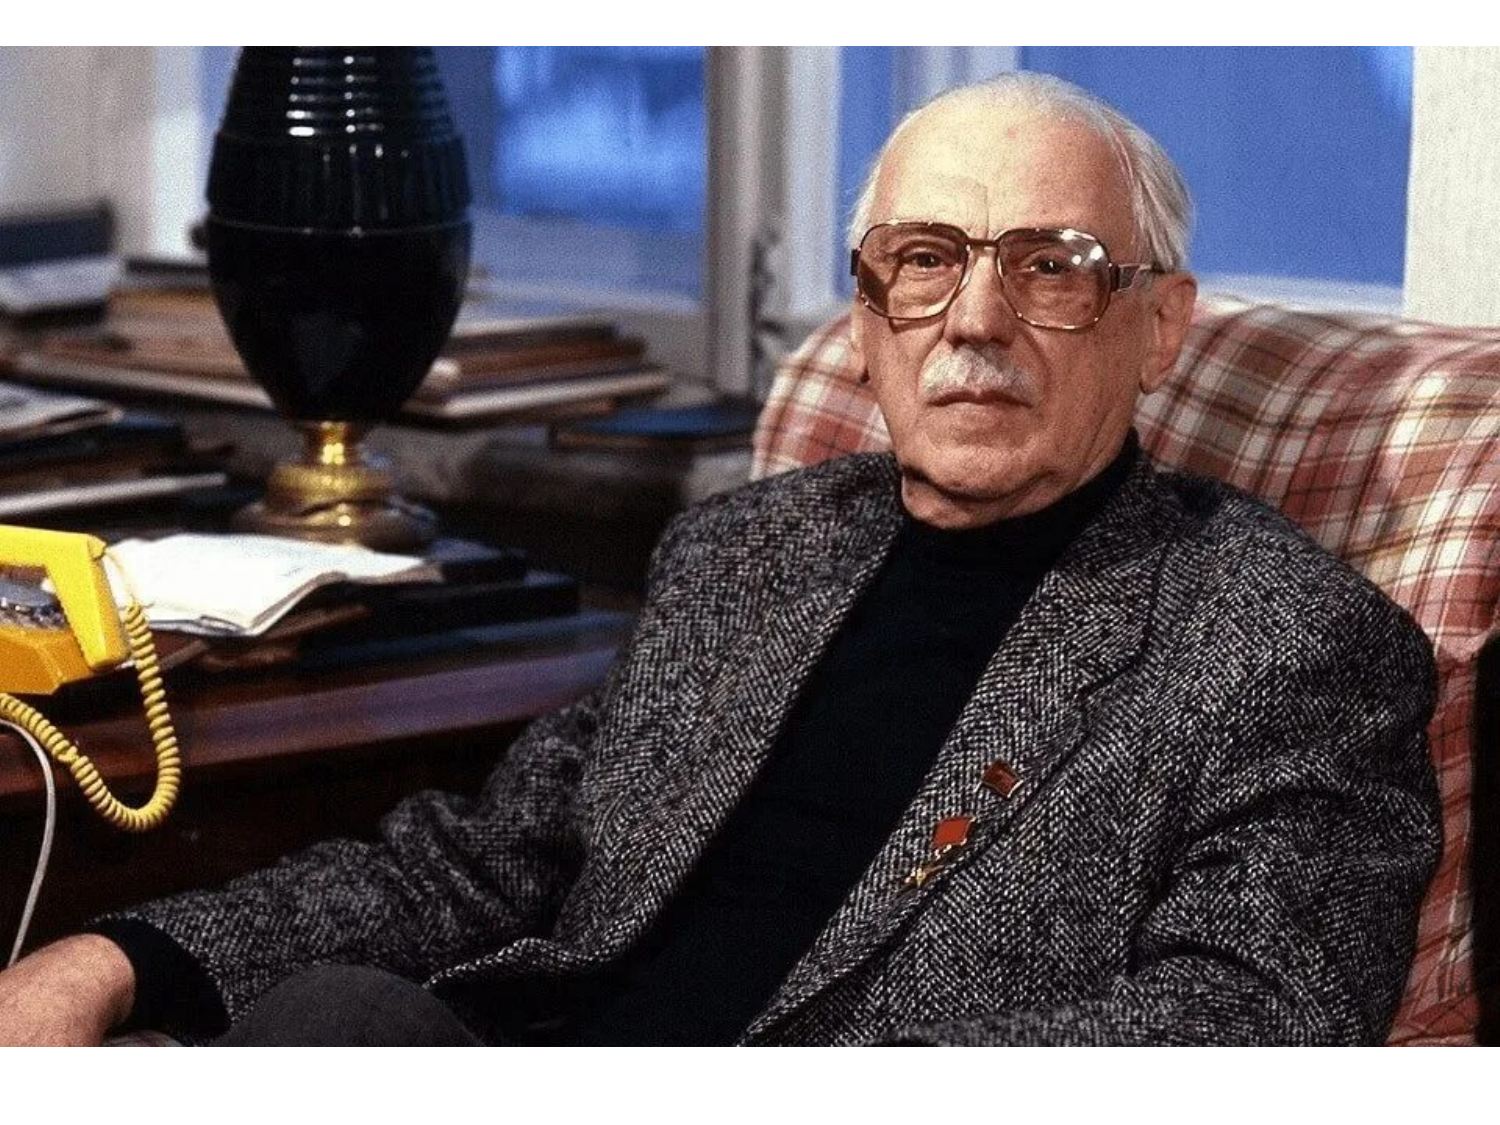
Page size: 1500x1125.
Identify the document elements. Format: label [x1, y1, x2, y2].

picture [0, 46, 1500, 1048]
